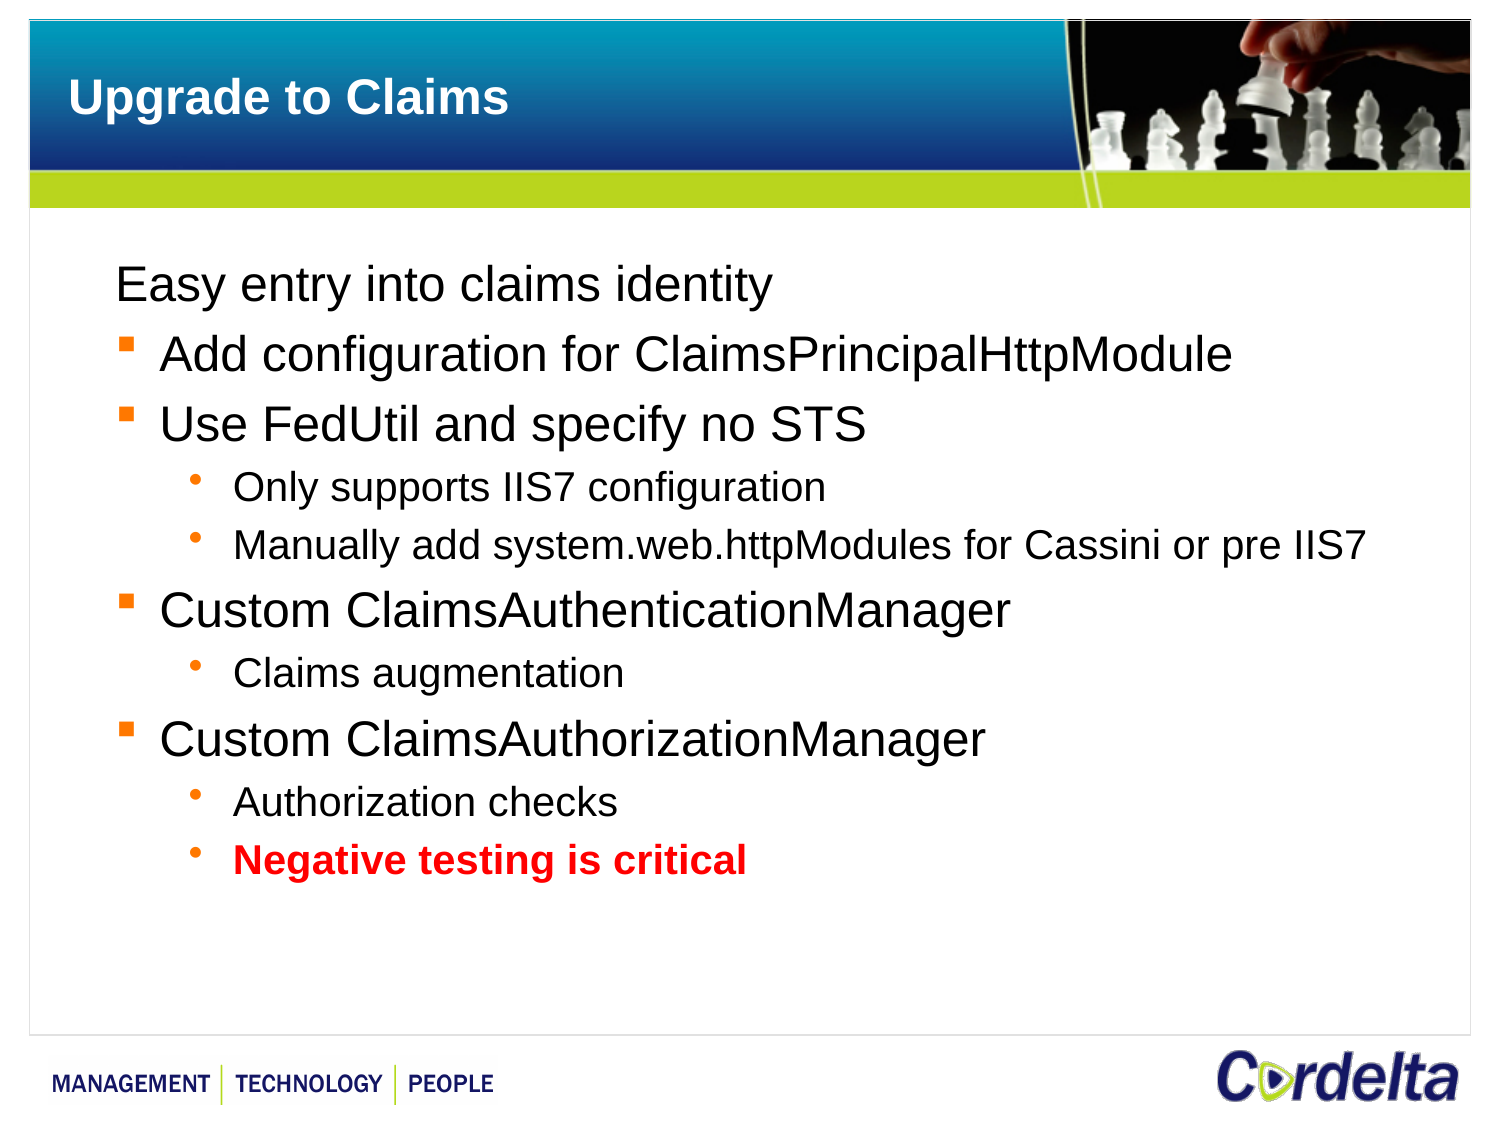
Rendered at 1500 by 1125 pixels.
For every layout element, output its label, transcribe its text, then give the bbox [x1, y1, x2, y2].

picture [28, 19, 1472, 208]
list Easy entry into claims identity Add configuration for ClaimsPrincipalHttpModule Use FedUtil and specify no STS Only supports IIS7 configuration Manually add system.web.httpModules for Cassini or pre IIS7 Custom ClaimsAuthenticationManager Claims augmentation Custom ClaimsAuthorizationManager Authorization checks Negative testing is critical [100, 243, 1400, 1000]
picture [30, 21, 1470, 208]
picture [48, 1055, 498, 1105]
title Upgrade to Claims [53, 57, 1010, 143]
picture [1207, 1046, 1469, 1104]
